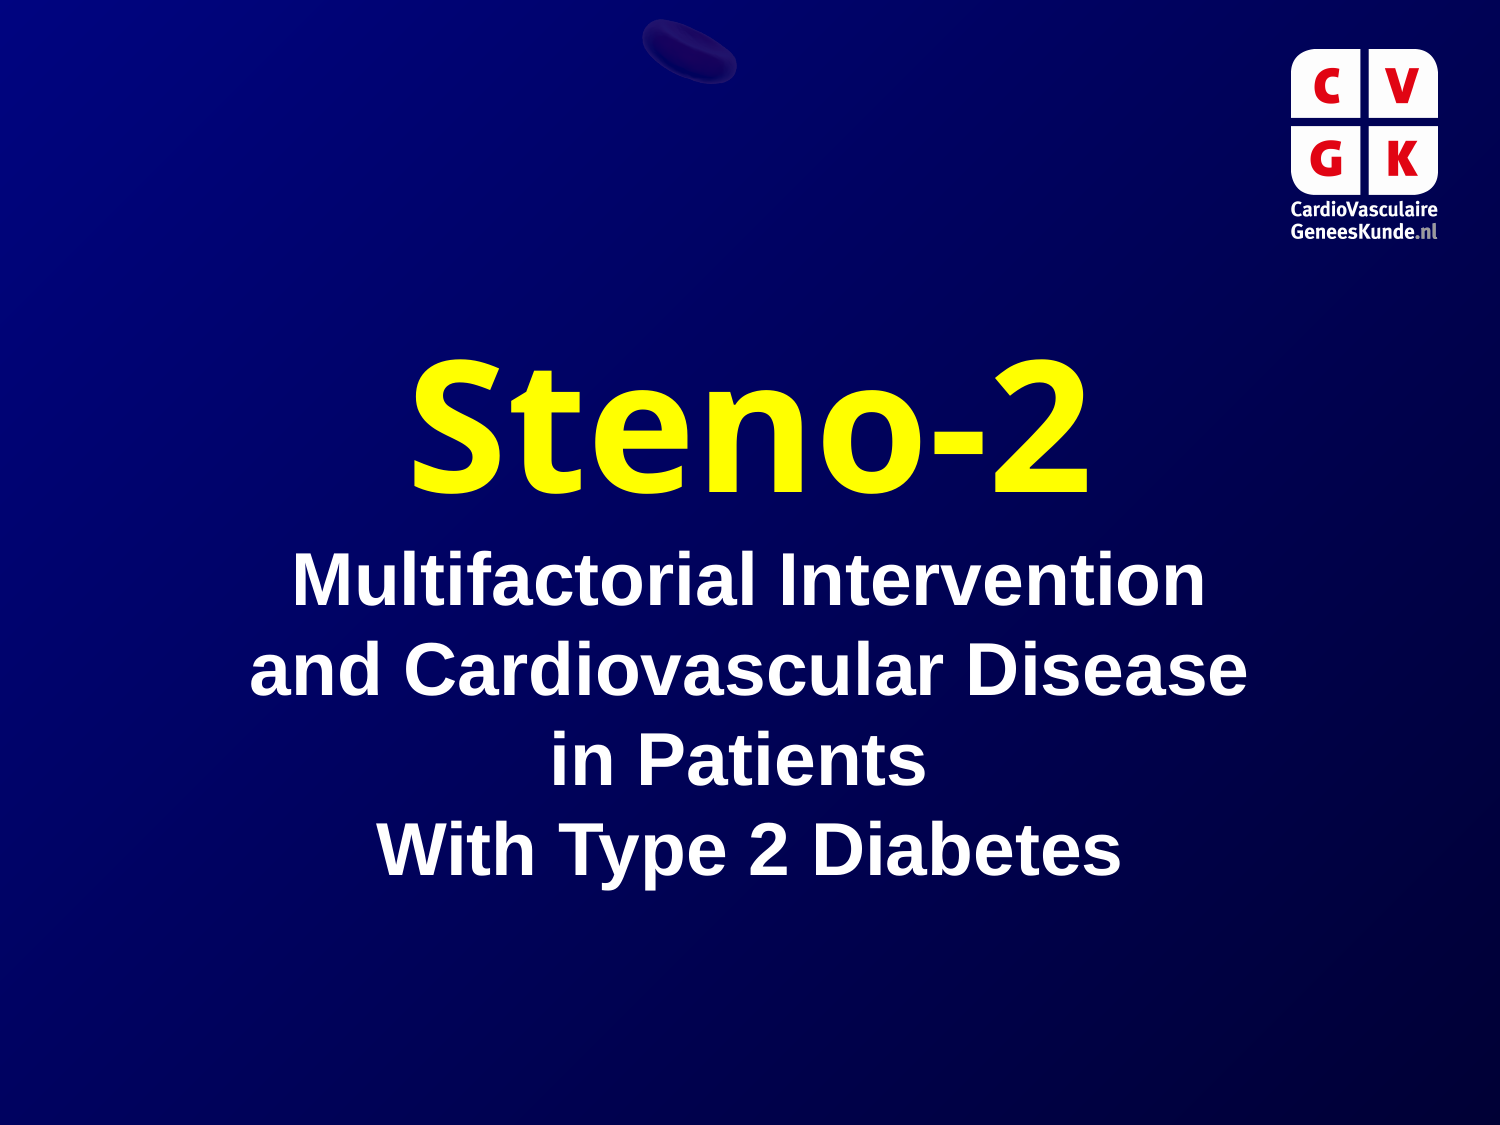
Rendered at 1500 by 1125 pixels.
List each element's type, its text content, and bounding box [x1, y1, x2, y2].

title Steno-2 [112, 301, 1388, 543]
picture [1291, 49, 1438, 239]
subtitle Multifactorial Intervention and Cardiovascular Disease in Patients With Type 2 Diabetes [225, 522, 1275, 648]
